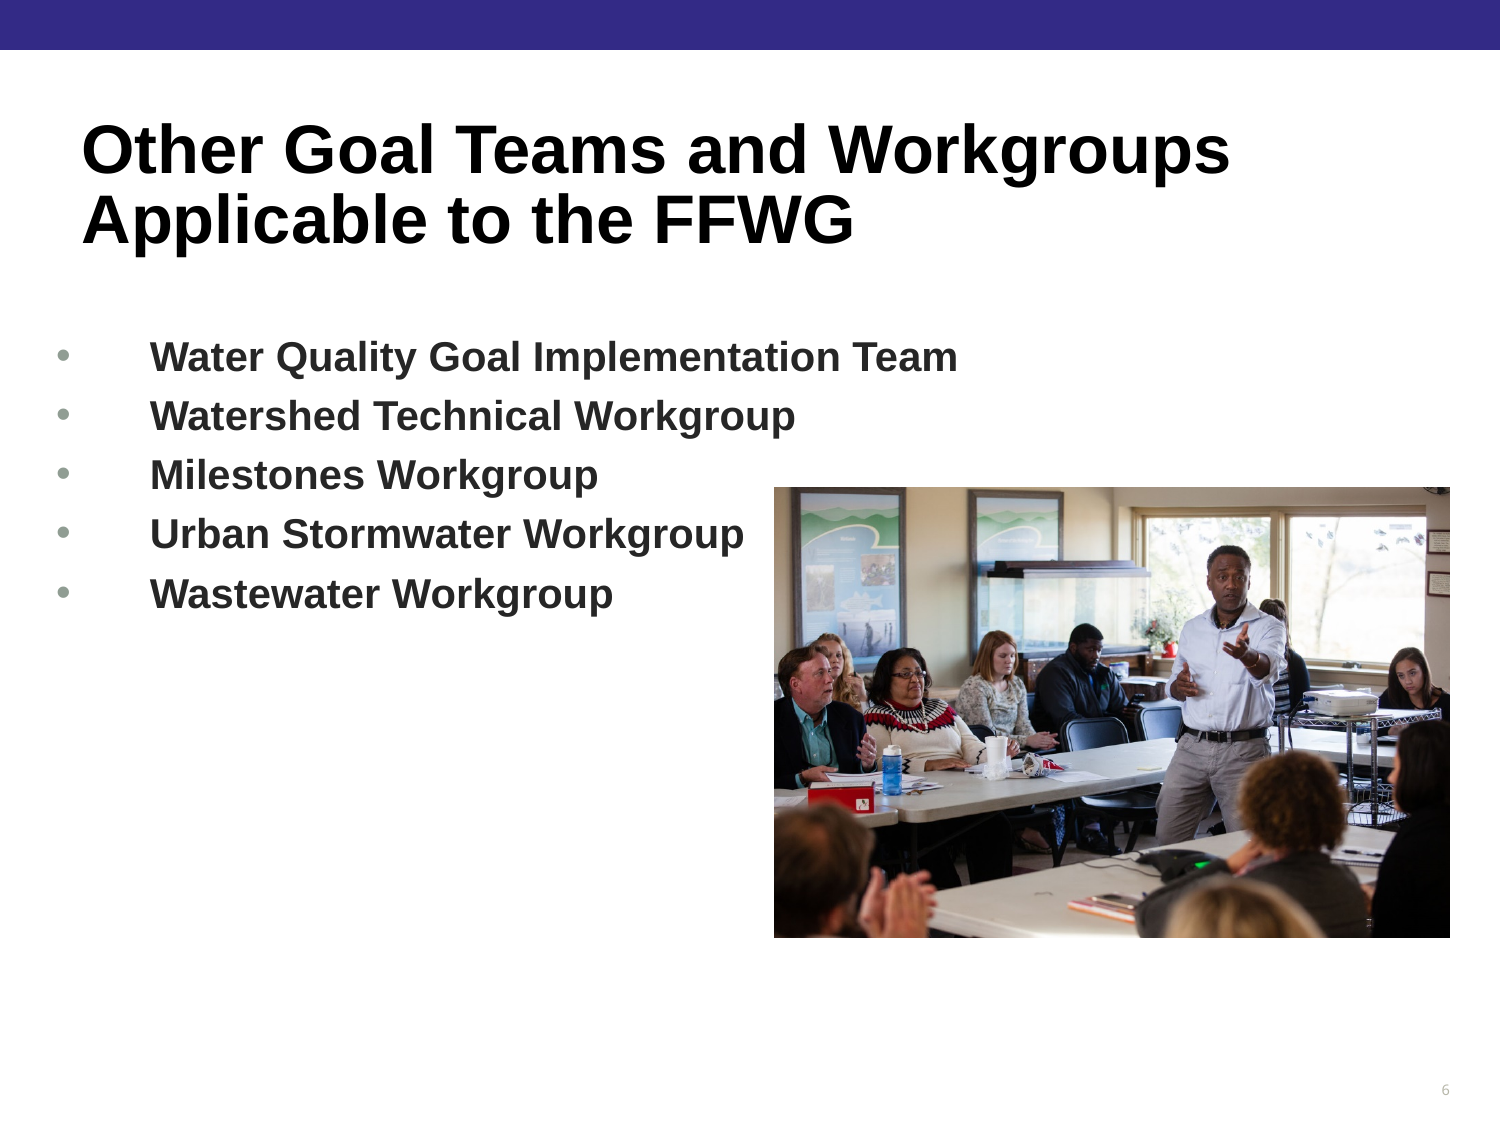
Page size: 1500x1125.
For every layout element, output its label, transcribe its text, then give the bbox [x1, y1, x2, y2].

text_box Water Quality Goal Implementation Team Watershed Technical Workgroup Milestones Workgroup Urban Stormwater Workgroup Wastewater Workgroup [55, 337, 1456, 1125]
list Other Goal Teams and Workgroups Applicable to the FFWG [81, 182, 1496, 258]
picture [774, 487, 1451, 938]
